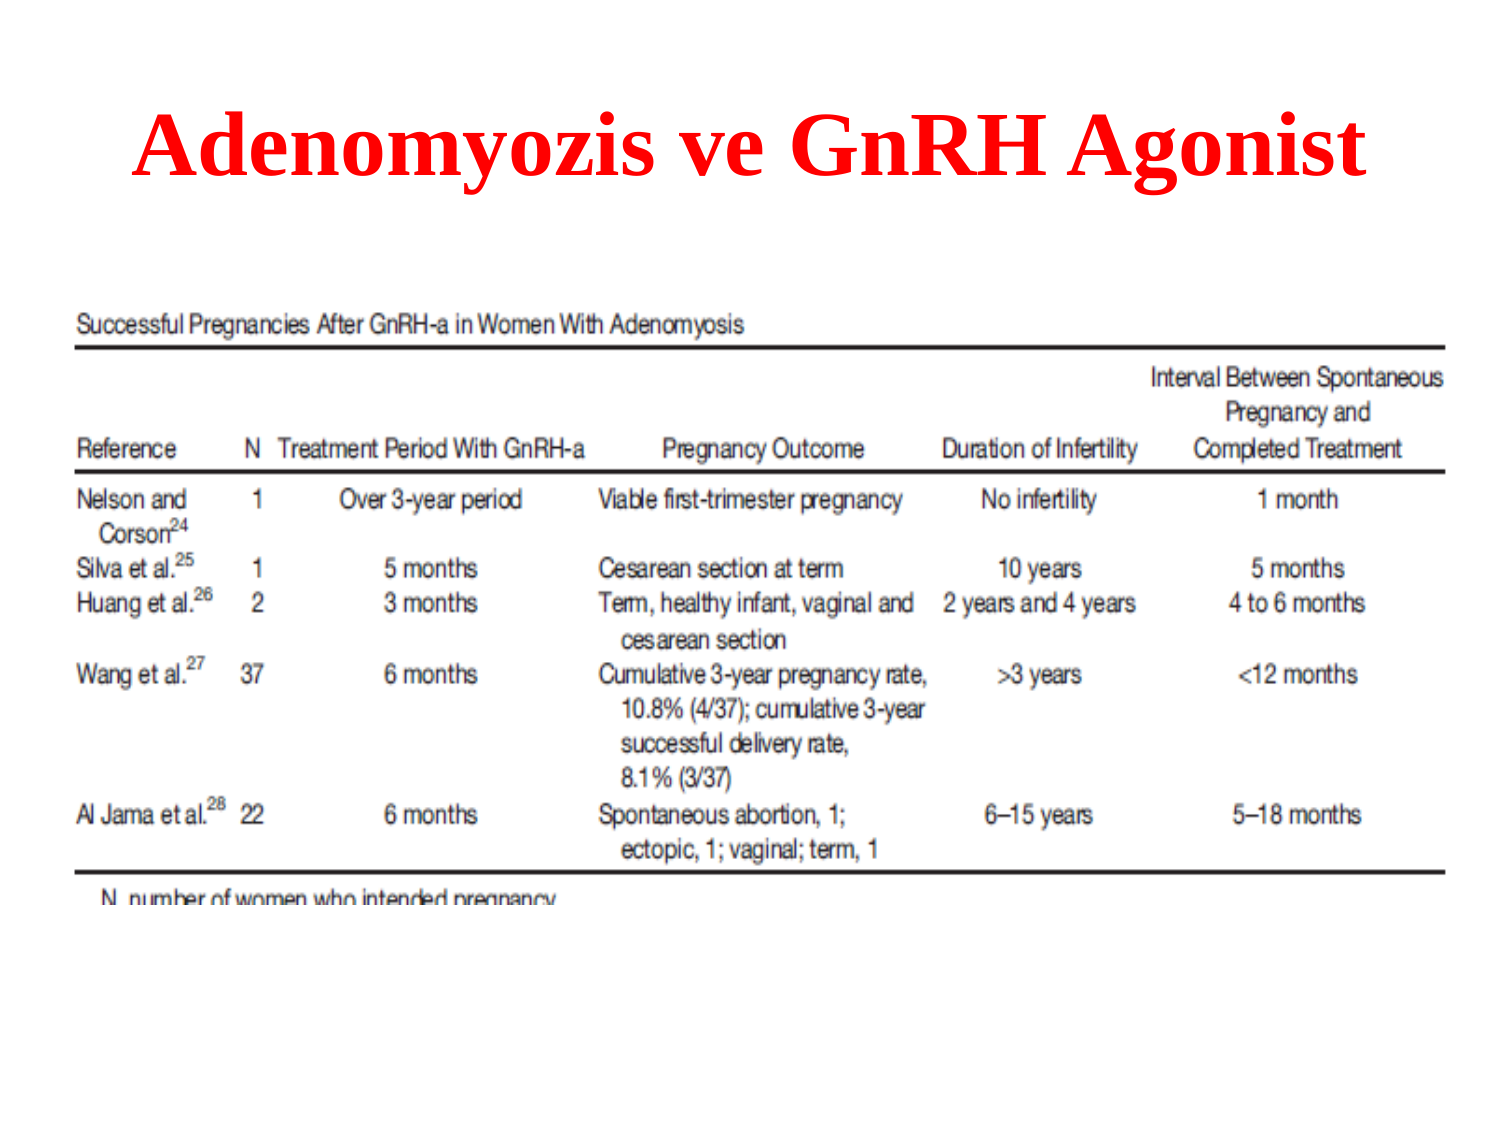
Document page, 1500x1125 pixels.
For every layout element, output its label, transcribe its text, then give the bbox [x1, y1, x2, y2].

title Adenomyozis ve GnRH Agonist [75, 45, 1425, 233]
picture [62, 302, 1483, 906]
